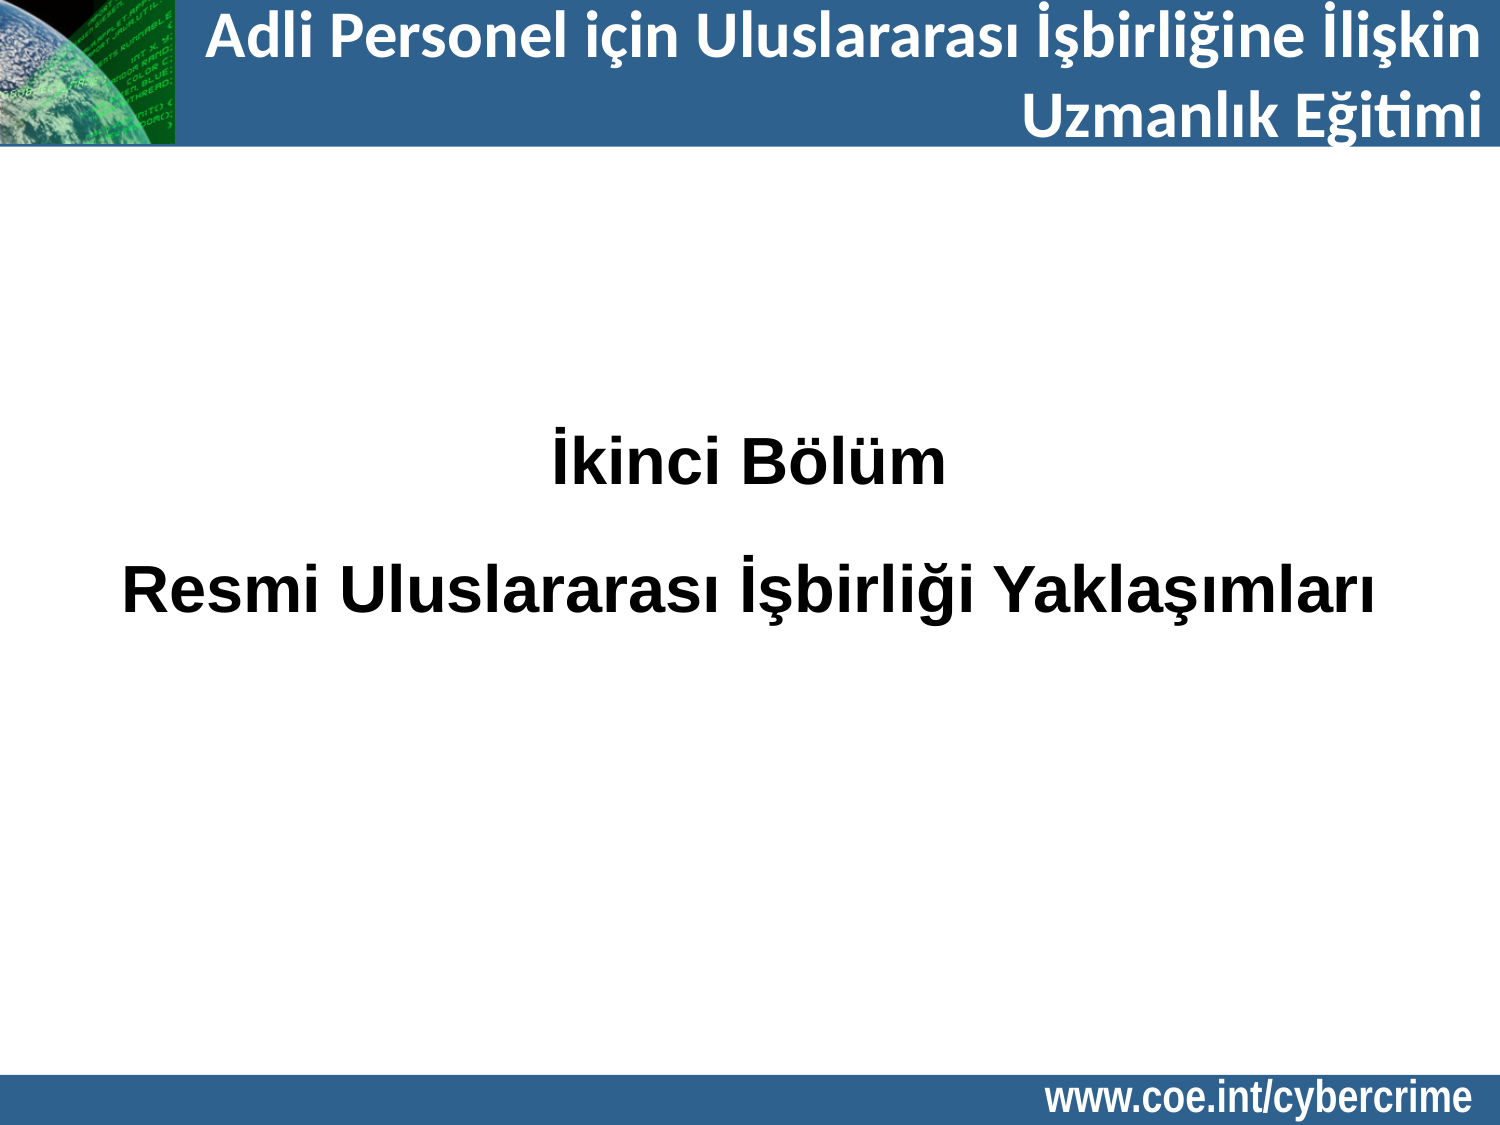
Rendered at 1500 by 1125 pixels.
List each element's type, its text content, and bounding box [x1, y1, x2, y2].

text_box www.coe.int/cybercrime [1030, 1059, 1500, 1125]
picture [0, 0, 175, 144]
text_box İkinci Bölüm Resmi Uluslararası İşbirliği Yaklaşımları [50, 425, 1450, 633]
text_box Adli Personel için Uluslararası İşbirliğine İlişkin Uzmanlık Eğitimi [177, 0, 1500, 149]
text_box [0, 1073, 1030, 1125]
